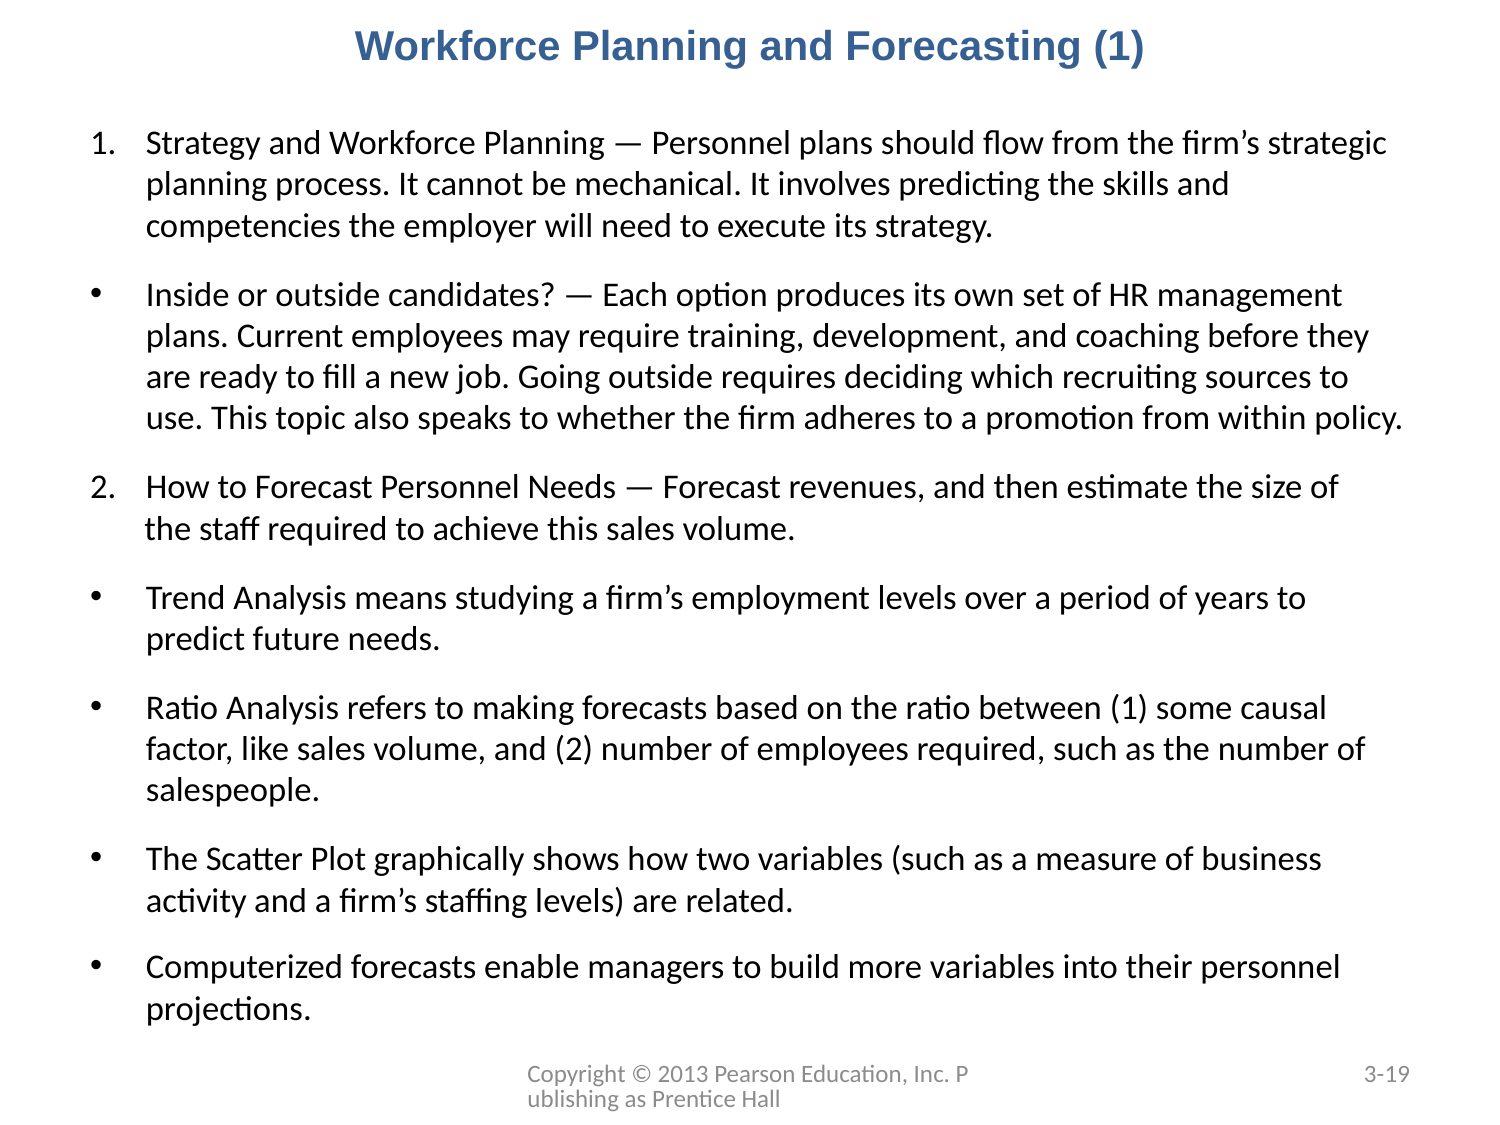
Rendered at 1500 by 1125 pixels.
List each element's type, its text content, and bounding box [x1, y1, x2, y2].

footer Copyright © 2013 Pearson Education, Inc. Publishing as Prentice Hall [512, 1042, 988, 1103]
slide_number 3-19 [1074, 1042, 1425, 1103]
list Strategy and Workforce Planning — Personnel plans should flow from the firm’s strategic planning process. It cannot be mechanical. It involves predicting the skills and competencies the employer will need to execute its strategy. Inside or outside candidates? — Each option produces its own set of HR management plans. Current employees may require training, development, and coaching before they are ready to fill a new job. Going outside requires deciding which recruiting sources to use. This topic also speaks to whether the firm adheres to a promotion from within policy. How to Forecast Personnel Needs — Forecast revenues, and then estimate the size of the staff required to achieve this sales volume. Trend Analysis means studying a firm’s employment levels over a period of years to predict future needs. Ratio Analysis refers to making forecasts based on the ratio between (1) some causal factor, like sales volume, and (2) number of employees required, such as the number of salespeople. The Scatter Plot graphically shows how two variables (such as a measure of business activity and a firm’s staffing levels) are related. Computerized forecasts enable managers to build more variables into their personnel projections. [75, 112, 1425, 1050]
title Workforce Planning and Forecasting (1) [75, 12, 1425, 75]
